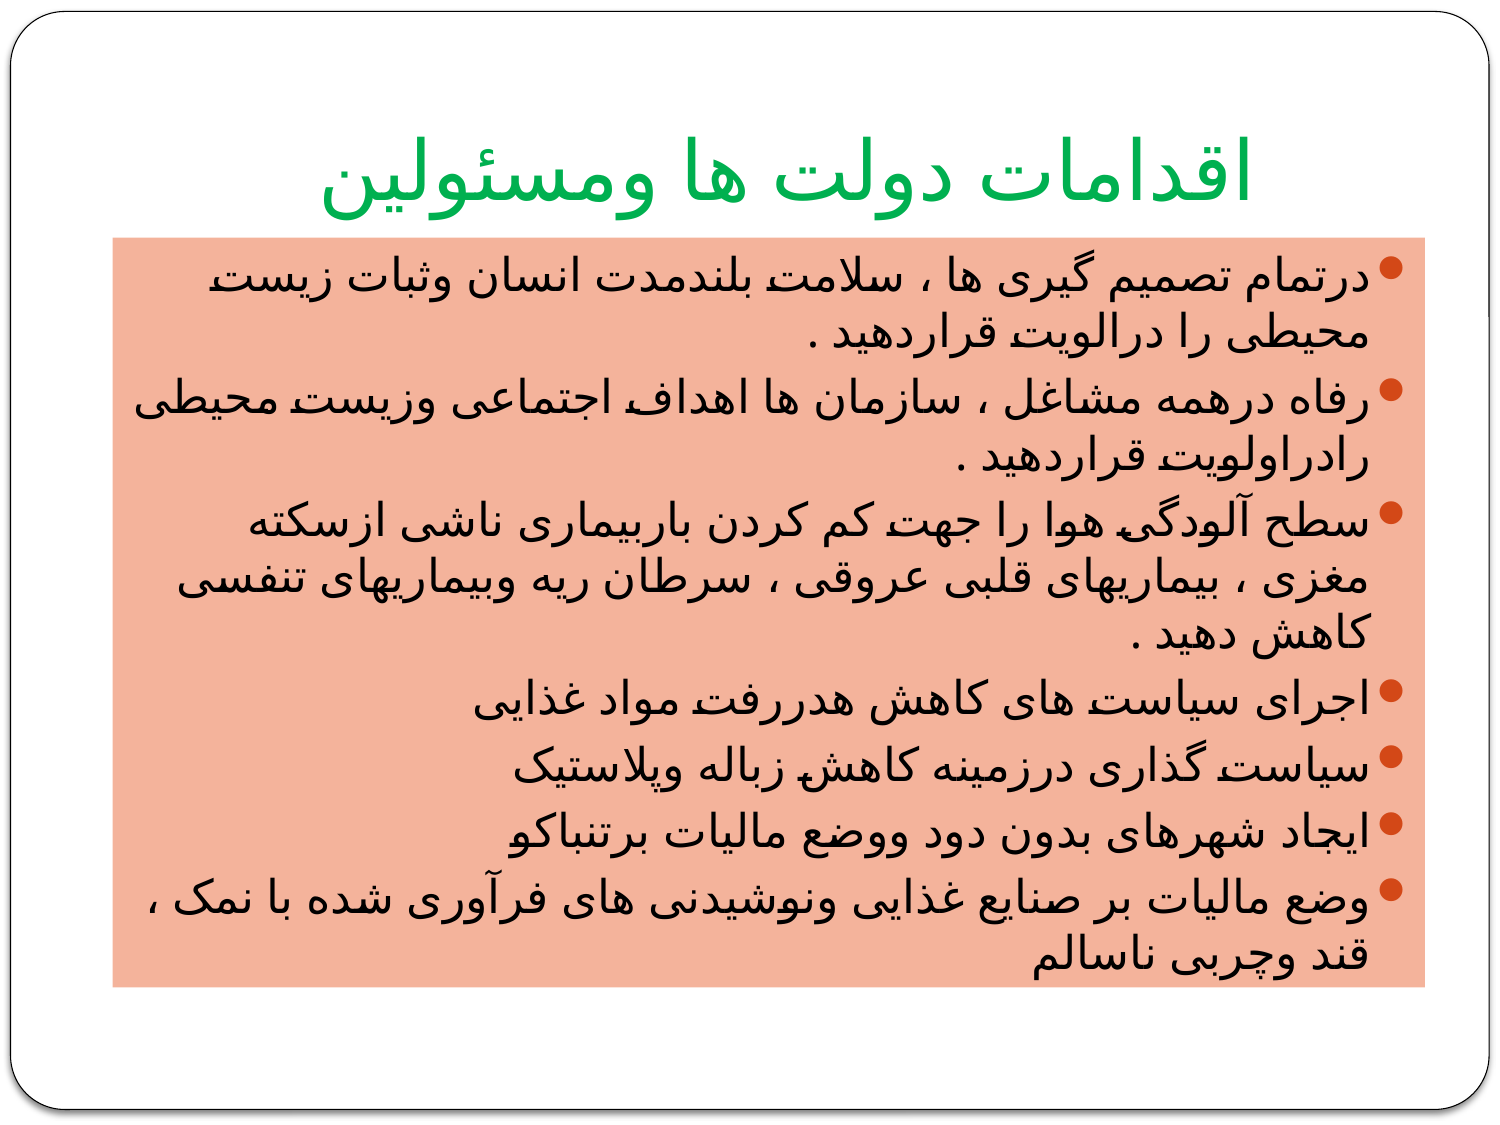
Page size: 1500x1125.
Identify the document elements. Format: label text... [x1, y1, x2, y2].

title اقدامات دولت ها ومسئولین [150, 45, 1425, 233]
list درتمام تصمیم گیری ها ، سلامت بلندمدت انسان وثبات زیست محیطی را درالویت قراردهید . رفاه درهمه مشاغل ، سازمان ها اهداف اجتماعی وزیست محیطی رادراولویت قراردهید . سطح آلودگی هوا را جهت کم کردن باربیماری ناشی ازسکته مغزی ، بیماریهای قلبی عروقی ، سرطان ریه وبیماریهای تنفسی کاهش دهید . اجرای سیاست های کاهش هدررفت مواد غذایی سیاست گذاری درزمینه کاهش زباله وپلاستیک ایجاد شهرهای بدون دود ووضع مالیات برتنباکو وضع مالیات بر صنایع غذایی ونوشیدنی های فرآوری شده با نمک ، قند وچربی ناسالم [112, 237, 1425, 988]
